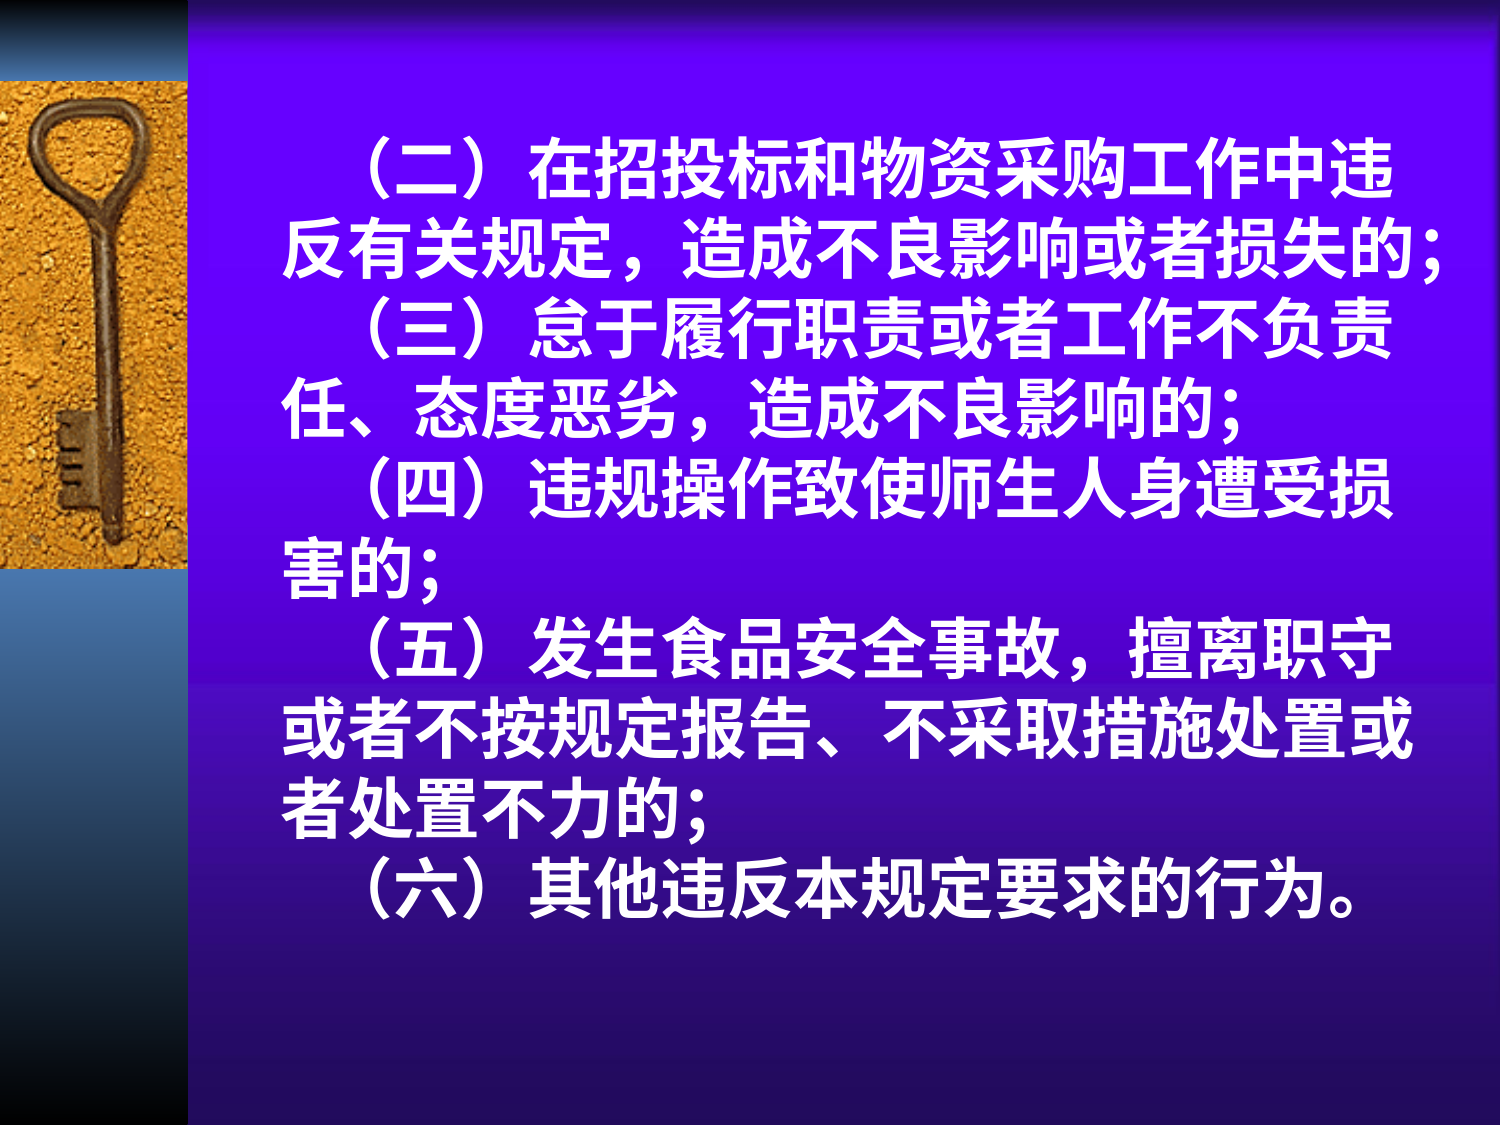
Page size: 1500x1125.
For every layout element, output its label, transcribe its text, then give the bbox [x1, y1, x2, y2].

text_box （二）在招投标和物资采购工作中违反有关规定，造成不良影响或者损失的； （三）怠于履行职责或者工作不负责任、态度恶劣，造成不良影响的； （四）违规操作致使师生人身遭受损害的； （五）发生食品安全事故，擅离职守或者不按规定报告、不采取措施处置或者处置不力的； （六）其他违反本规定要求的行为。 [265, 0, 1438, 1095]
picture [0, 0, 1500, 1125]
